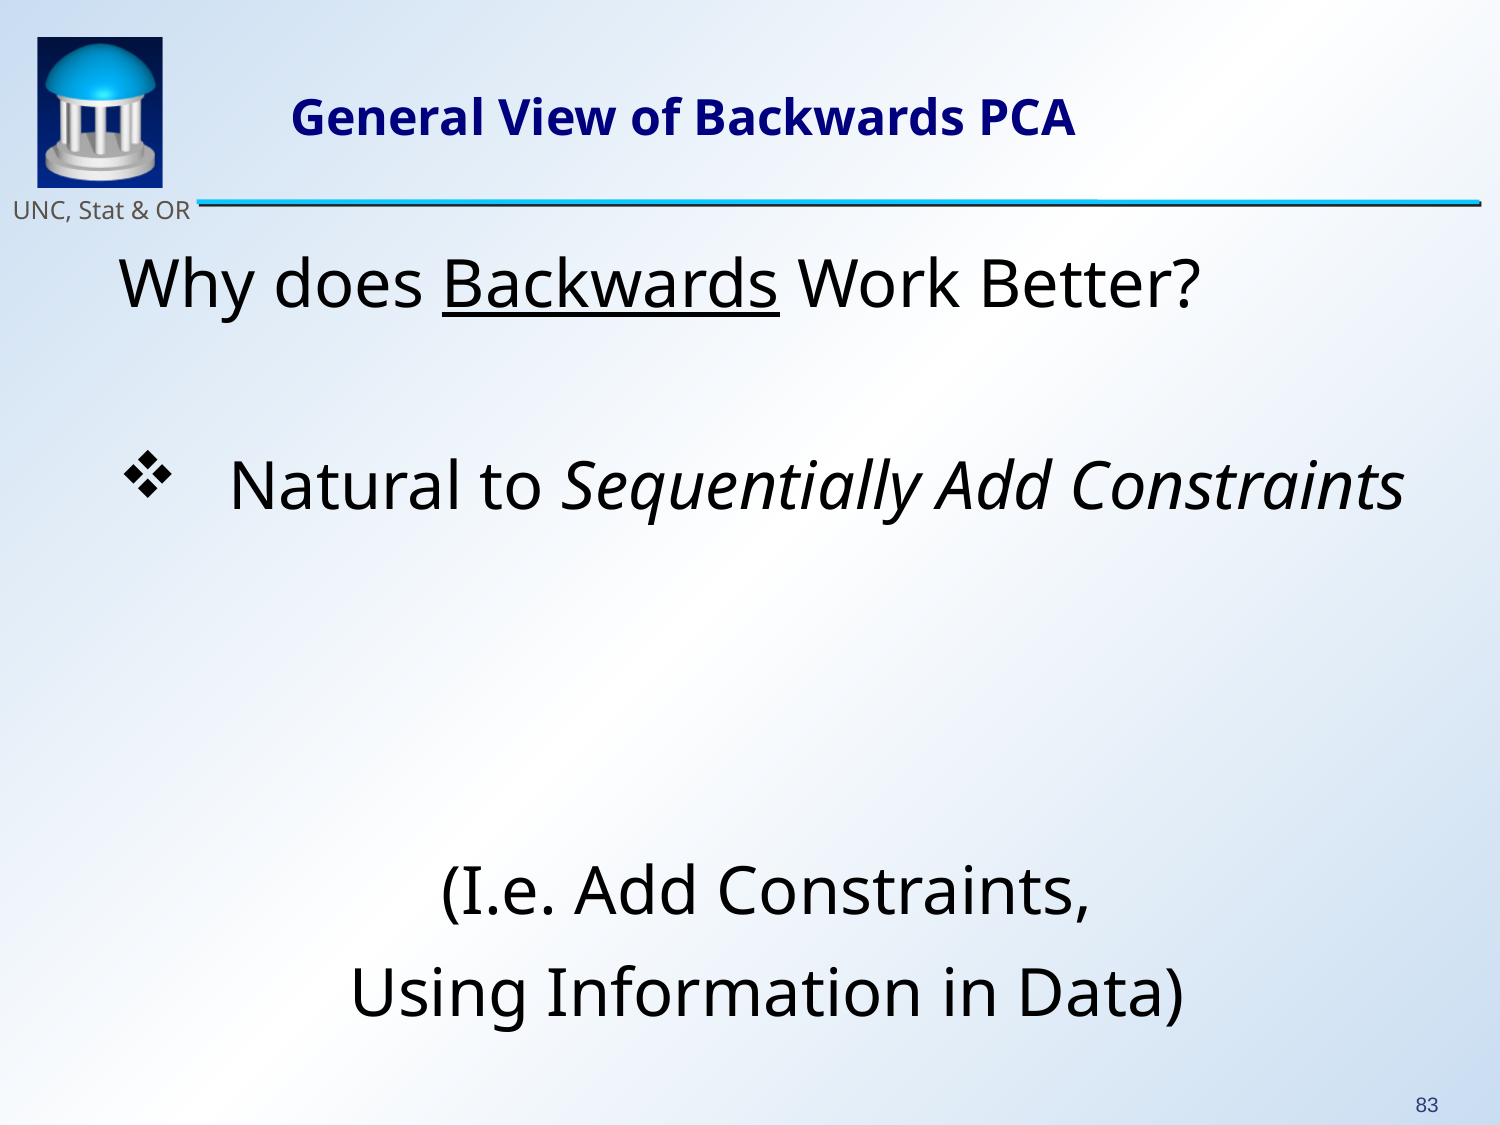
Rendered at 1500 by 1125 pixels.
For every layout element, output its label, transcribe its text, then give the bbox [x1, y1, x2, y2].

title General View of Backwards PCA [274, 74, 1448, 156]
list Why does Backwards Work Better? Natural to Sequentially Add Constraints (I.e. Add Constraints, Using Information in Data) [103, 224, 1432, 1076]
